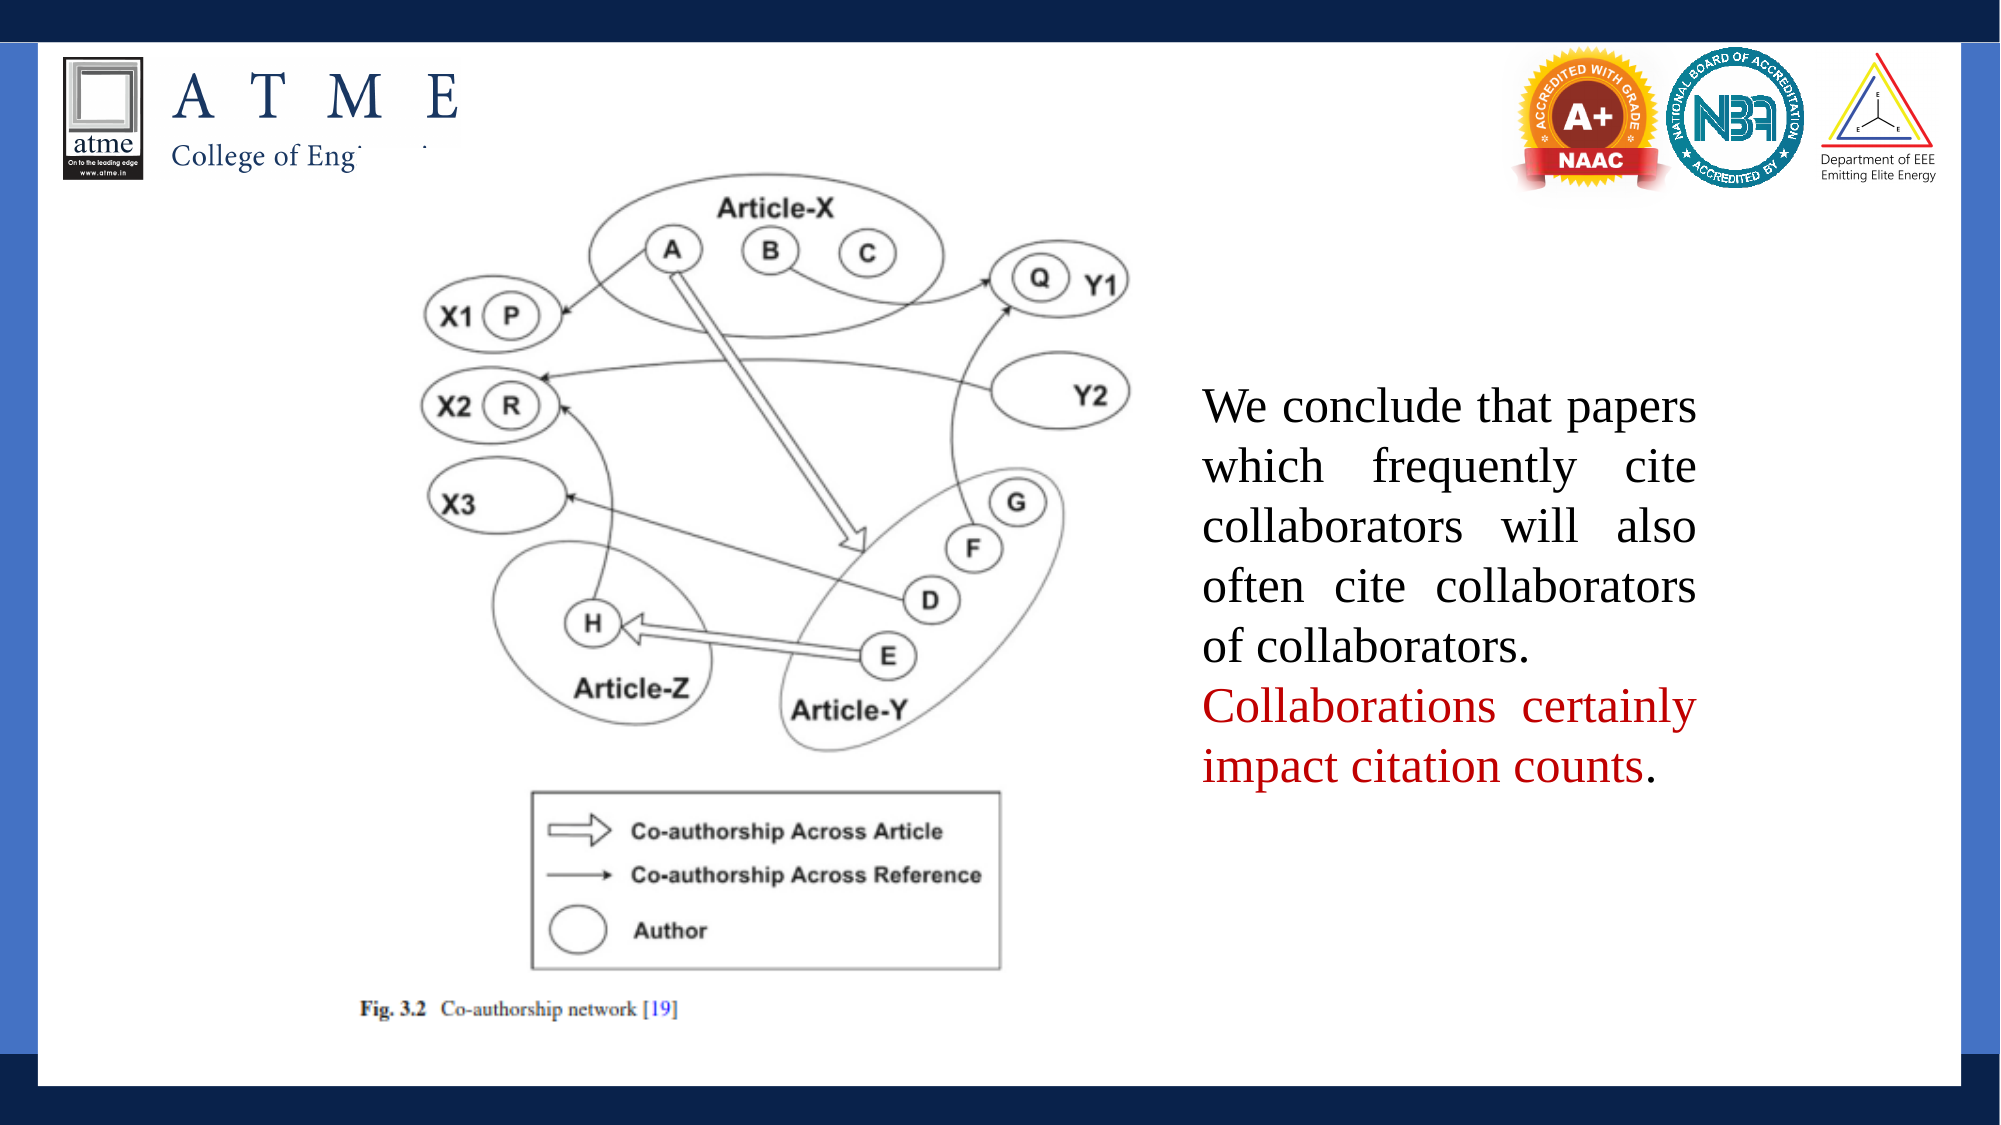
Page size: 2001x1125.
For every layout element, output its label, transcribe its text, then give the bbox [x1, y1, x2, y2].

picture [0, 1054, 2000, 1125]
picture [1666, 47, 1804, 188]
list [356, 147, 1161, 1035]
picture [1815, 49, 1939, 184]
picture [1531, 60, 1651, 180]
picture [0, 0, 2000, 43]
text_box We conclude that papers which frequently cite collaborators will also often cite collaborators of collaborators. Collaborations certainly impact citation counts. [1187, 365, 1713, 801]
picture [63, 57, 461, 180]
